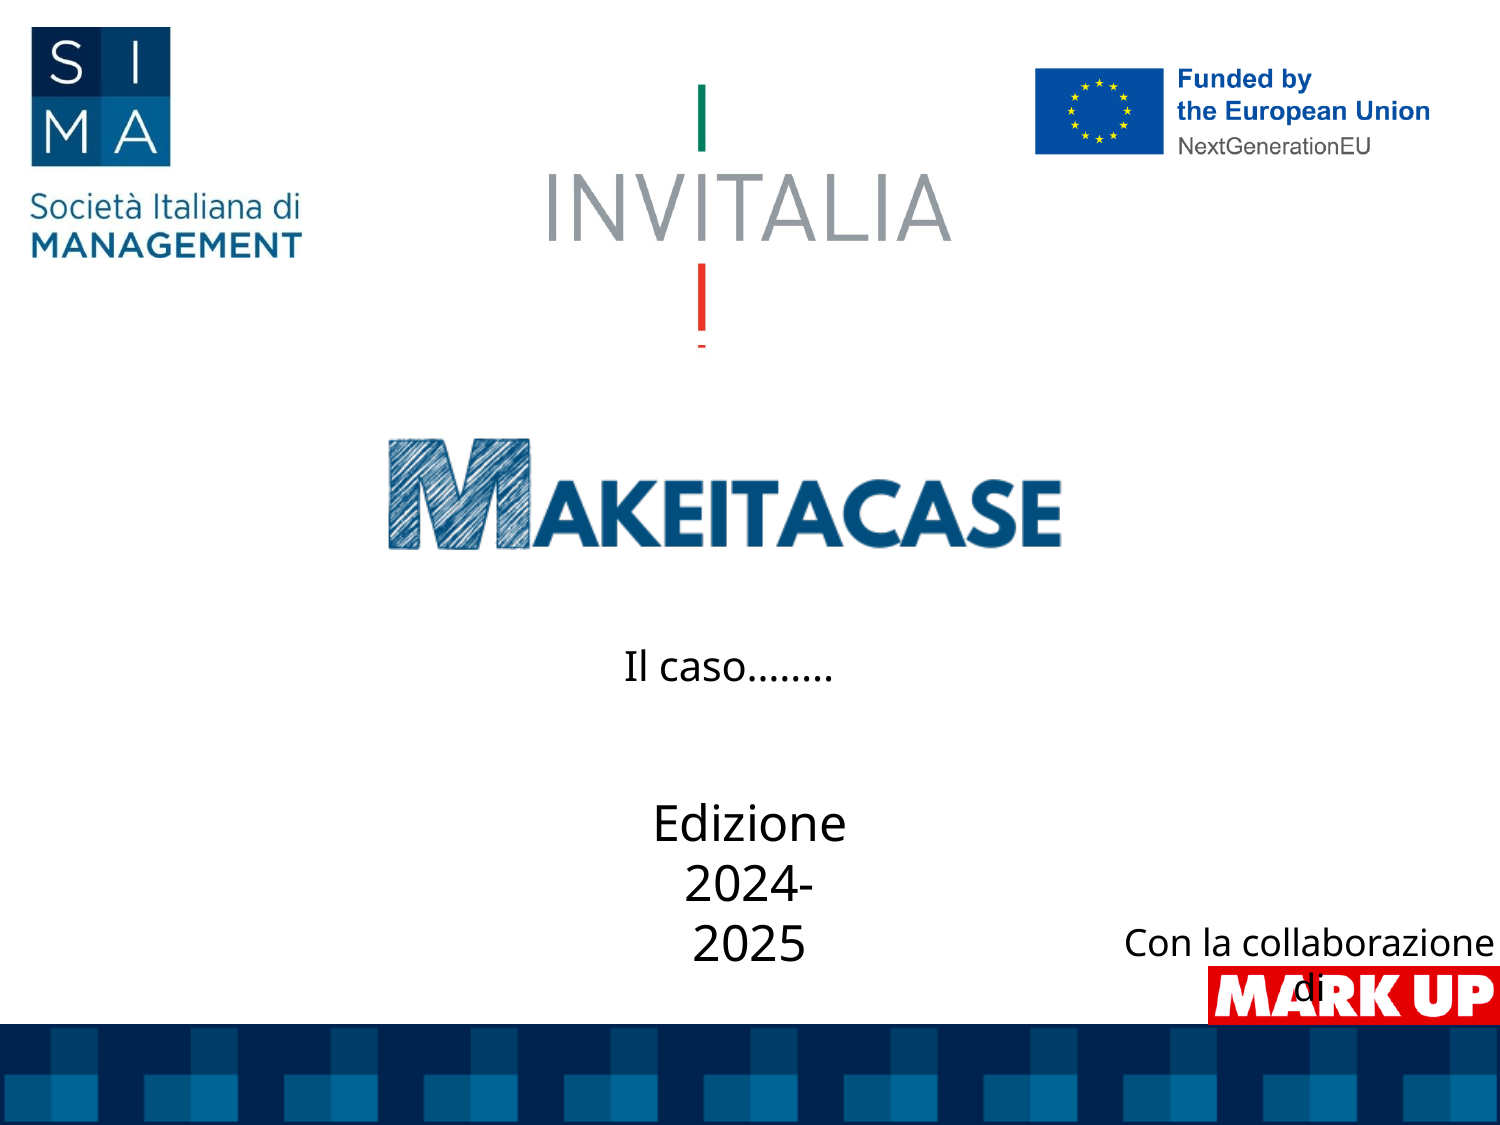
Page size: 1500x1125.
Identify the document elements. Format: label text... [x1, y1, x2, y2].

picture [30, 27, 302, 258]
picture [529, 69, 971, 362]
picture [0, 966, 1500, 1125]
picture [339, 412, 1122, 576]
text_box Con la collaborazione di [1120, 917, 1498, 1010]
picture [1024, 54, 1453, 166]
text_box Il caso…….. [612, 637, 846, 690]
title Edizione 2024- 2025 [633, 789, 867, 980]
